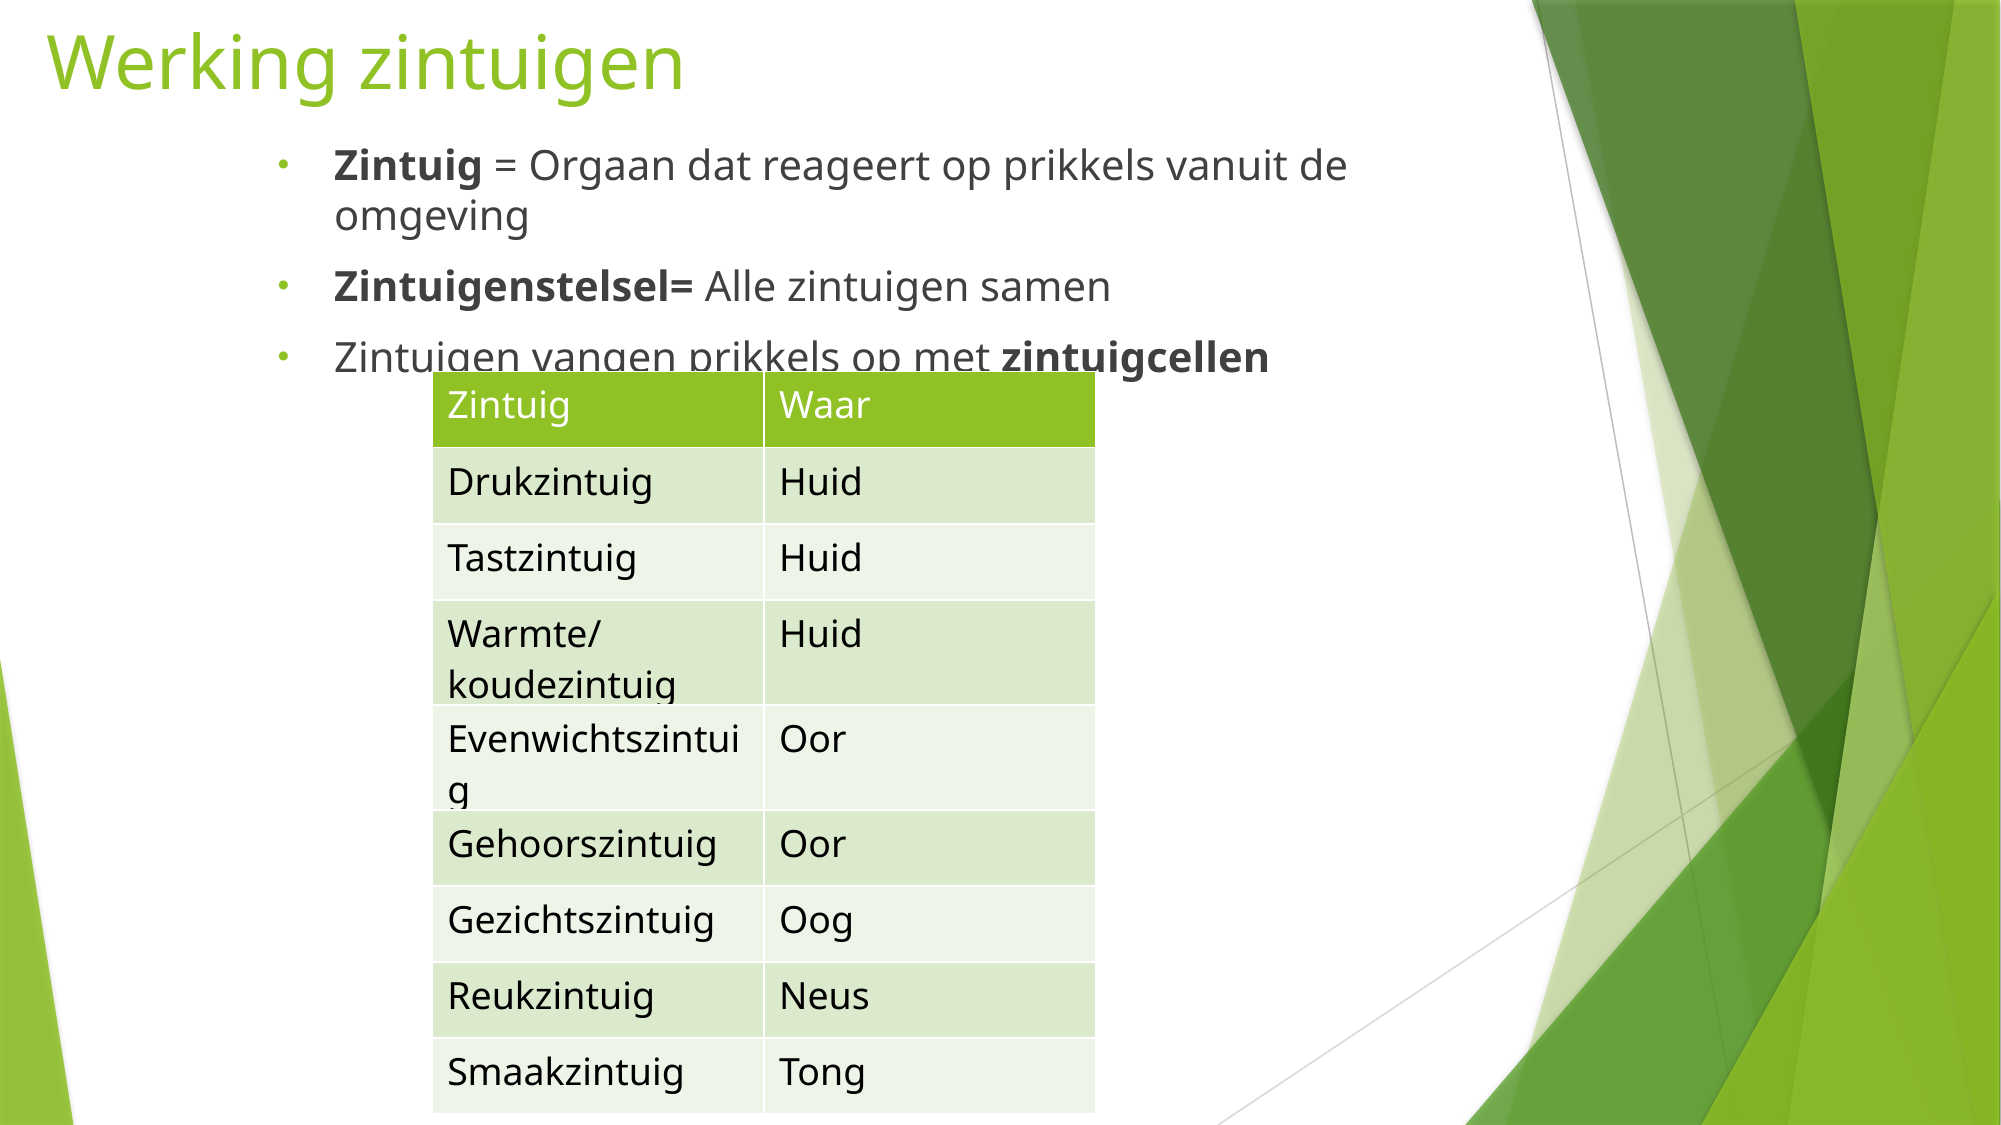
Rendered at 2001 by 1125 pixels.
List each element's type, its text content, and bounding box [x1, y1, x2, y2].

list Zintuig = Orgaan dat reageert op prikkels vanuit de omgeving Zintuigenstelsel= Alle zintuigen samen Zintuigen vangen prikkels op met zintuigcellen [262, 131, 1542, 990]
table_cell Drukzintuig [433, 448, 763, 523]
table_cell Oog [765, 887, 1095, 961]
table_cell Oor [765, 811, 1095, 885]
table_cell Smaakzintuig [433, 1039, 763, 1113]
table_cell Warmte/koudezintuig [433, 601, 763, 704]
text_box Boek 5 thema 1 [1023, 7, 1591, 82]
table_cell Reukzintuig [433, 963, 763, 1037]
table_cell Huid [765, 448, 1095, 523]
table_cell Huid [765, 601, 1095, 704]
table_header Waar [765, 372, 1095, 447]
table_header Zintuig [433, 372, 763, 447]
table_cell Gezichtszintuig [433, 887, 763, 961]
table_cell Evenwichtszintuig [433, 706, 763, 809]
title Werking zintuigen [31, 7, 1184, 195]
table_cell Neus [765, 963, 1095, 1037]
table_cell Huid [765, 525, 1095, 599]
table_cell Gehoorszintuig [433, 811, 763, 885]
table_cell Tastzintuig [433, 525, 763, 599]
table_cell Oor [765, 706, 1095, 809]
table_cell Tong [765, 1039, 1095, 1113]
